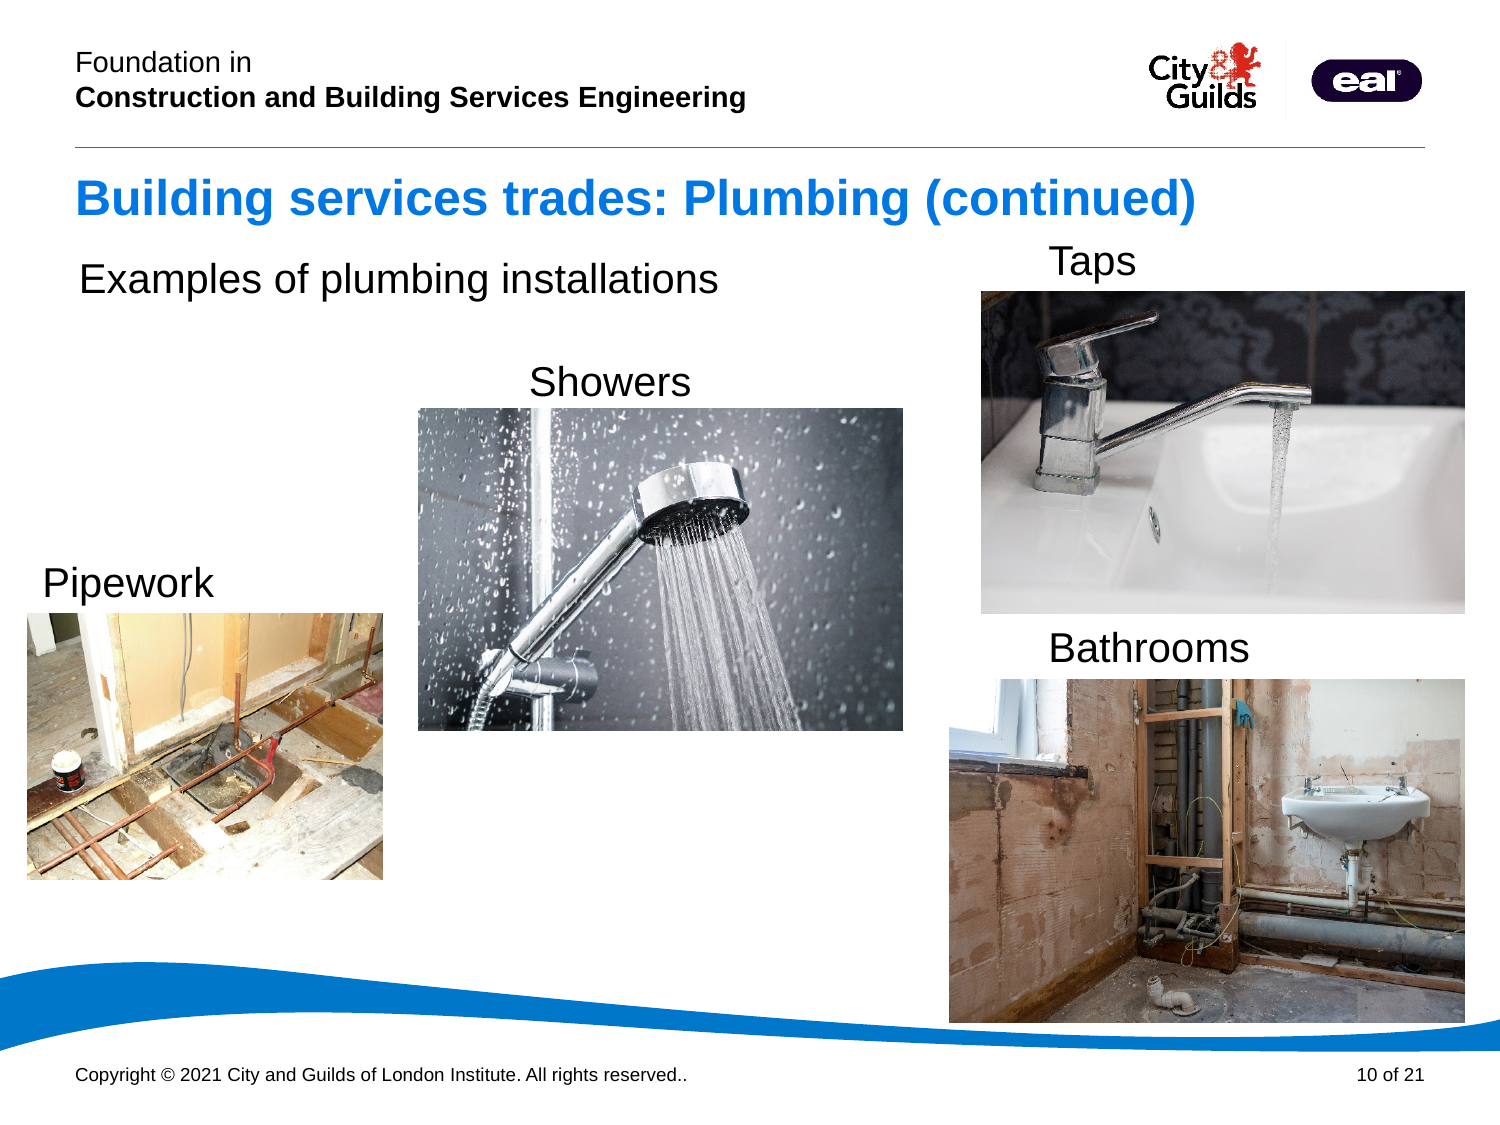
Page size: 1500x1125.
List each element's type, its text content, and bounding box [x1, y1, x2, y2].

picture [949, 678, 1465, 1023]
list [27, 613, 383, 881]
text_box Pipework [27, 547, 302, 613]
picture [1149, 38, 1422, 121]
picture [418, 408, 903, 731]
text_box Bathrooms [1033, 621, 1308, 677]
text_box Showers [514, 346, 788, 406]
picture [980, 291, 1465, 614]
text_box Taps [1033, 225, 1308, 289]
title Building services trades: Plumbing (continued) [74, 165, 1426, 229]
text_box Examples of plumbing installations [64, 244, 773, 310]
